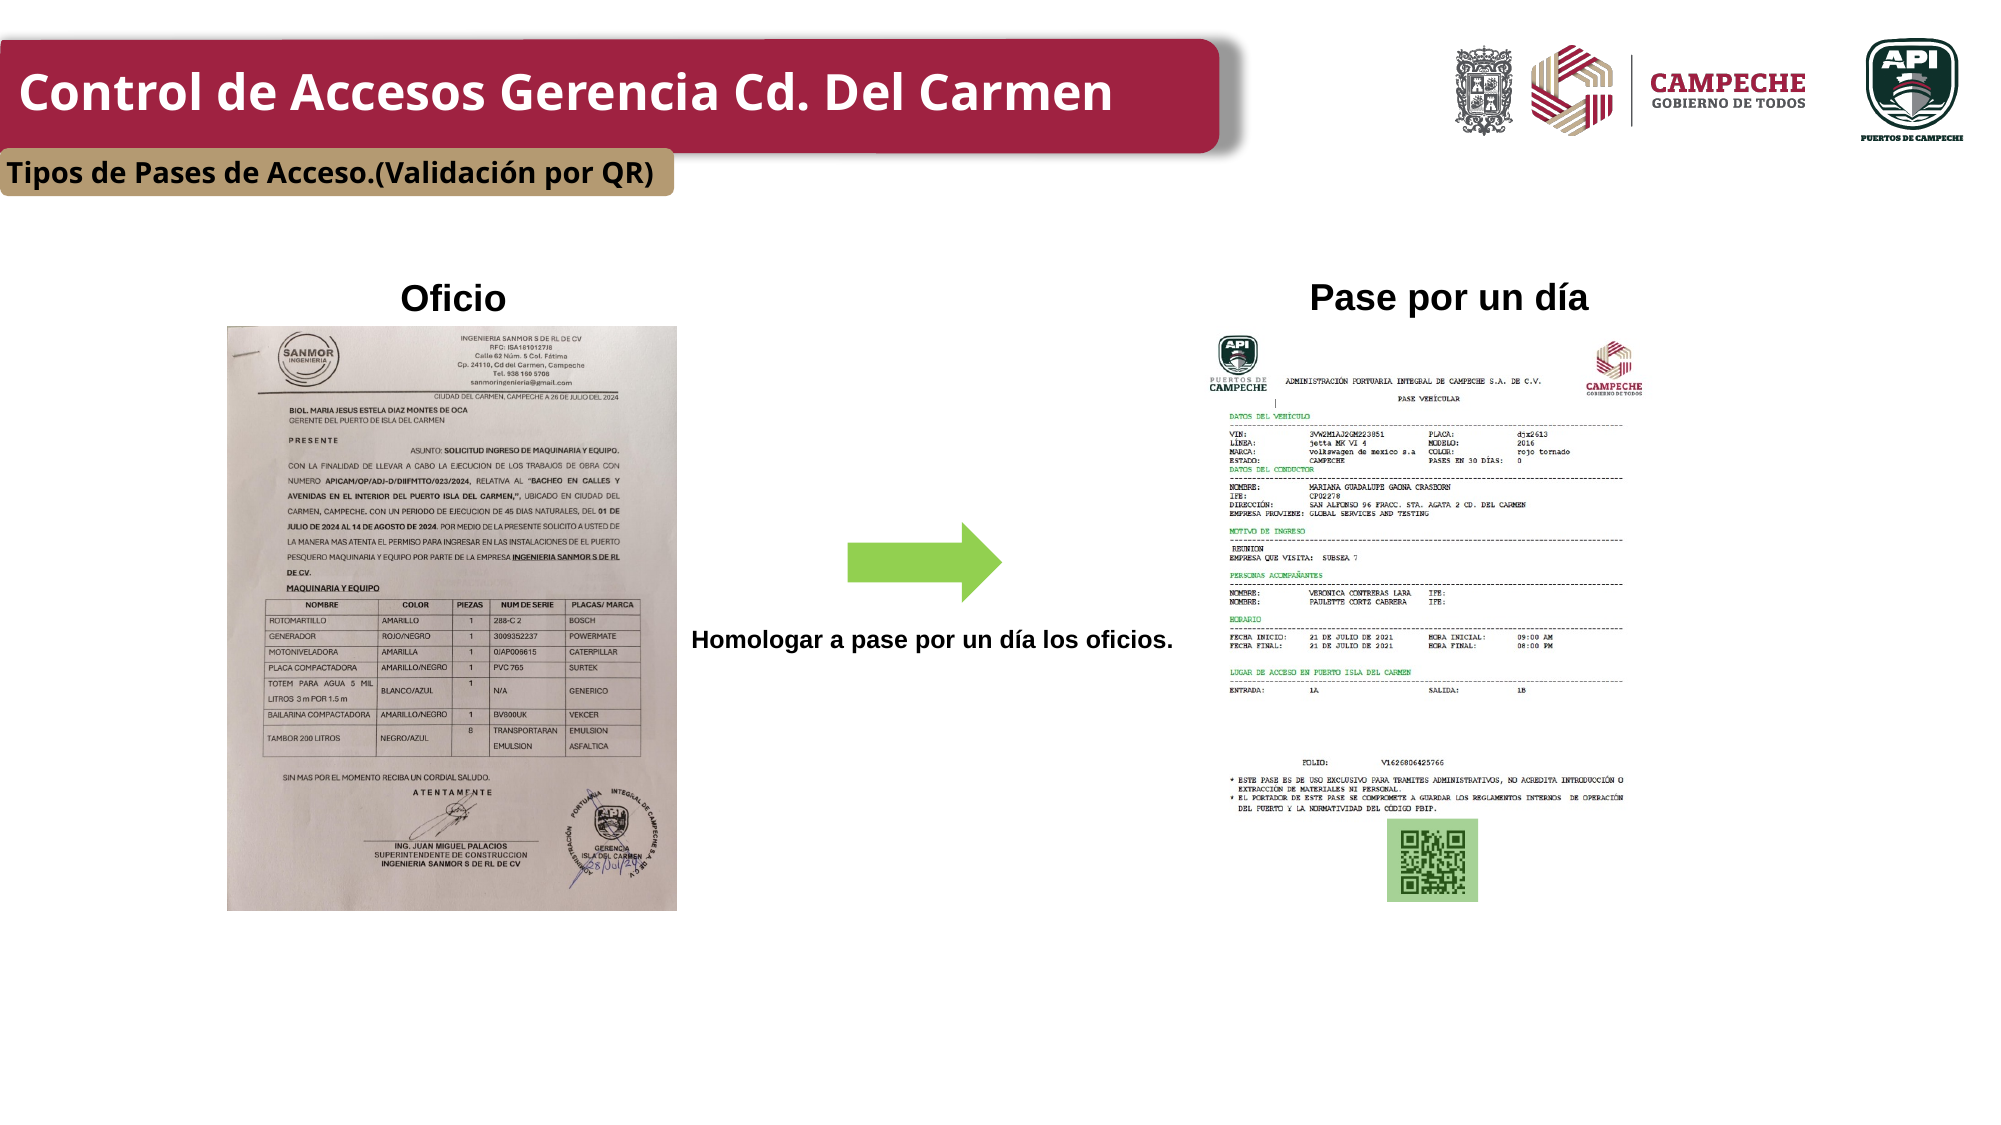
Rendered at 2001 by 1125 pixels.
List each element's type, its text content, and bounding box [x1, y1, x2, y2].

text_box Oficio [385, 266, 522, 326]
text_box Tipos de Pases de Acceso.(Validación por QR) [0, 148, 675, 197]
text_box [847, 522, 1003, 603]
picture [1191, 326, 1686, 912]
picture [1861, 38, 1964, 141]
text_box Homologar a pase por un día los oficios. [678, 611, 1191, 662]
picture [1455, 45, 1805, 136]
list Control de Accesos Gerencia Cd. Del Carmen [3, 46, 1204, 142]
picture [226, 326, 678, 912]
text_box Pase por un día [1294, 266, 1604, 326]
